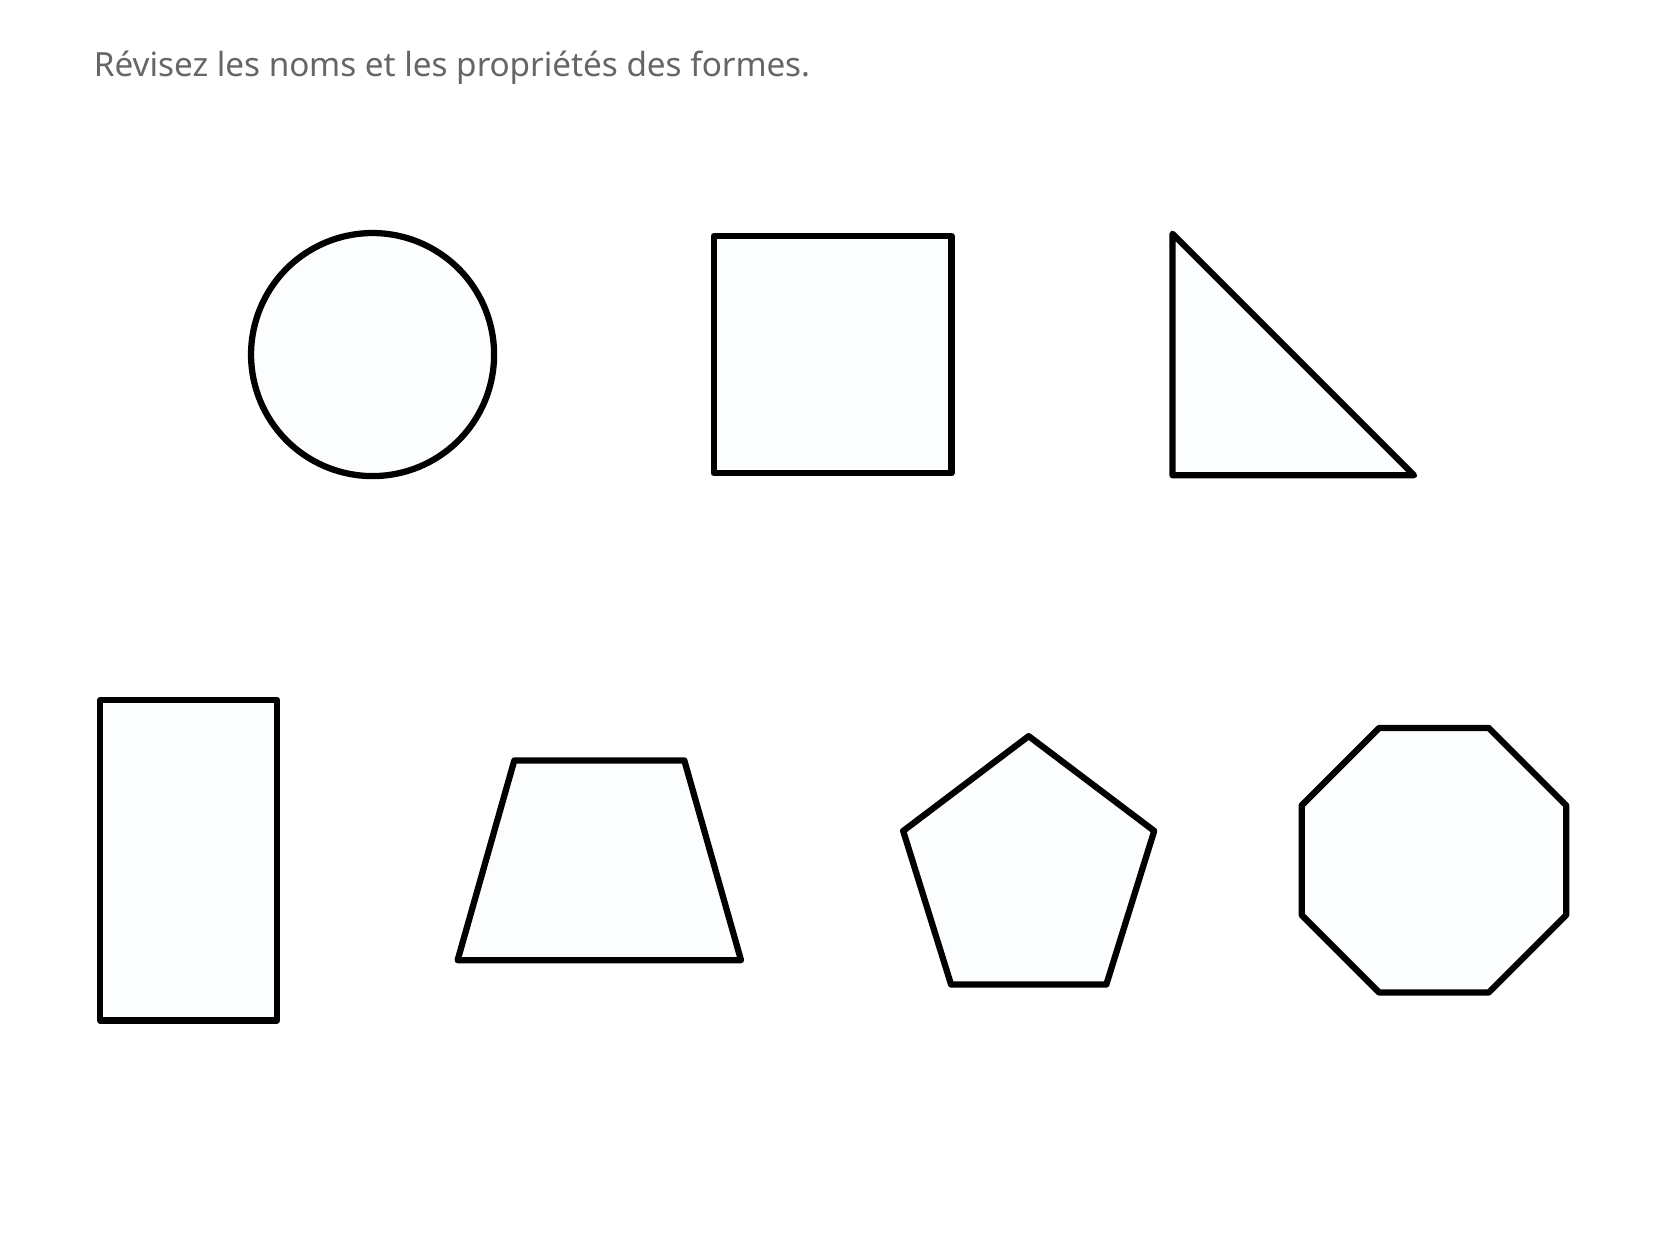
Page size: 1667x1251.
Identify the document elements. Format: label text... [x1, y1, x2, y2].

text_box [248, 230, 497, 479]
text_box Révisez les noms et les propriétés des formes. [79, 35, 832, 91]
text_box [712, 234, 953, 475]
text_box [455, 758, 744, 963]
text_box [1170, 231, 1417, 478]
text_box [901, 734, 1157, 987]
text_box [1299, 725, 1569, 995]
text_box [98, 698, 279, 1023]
